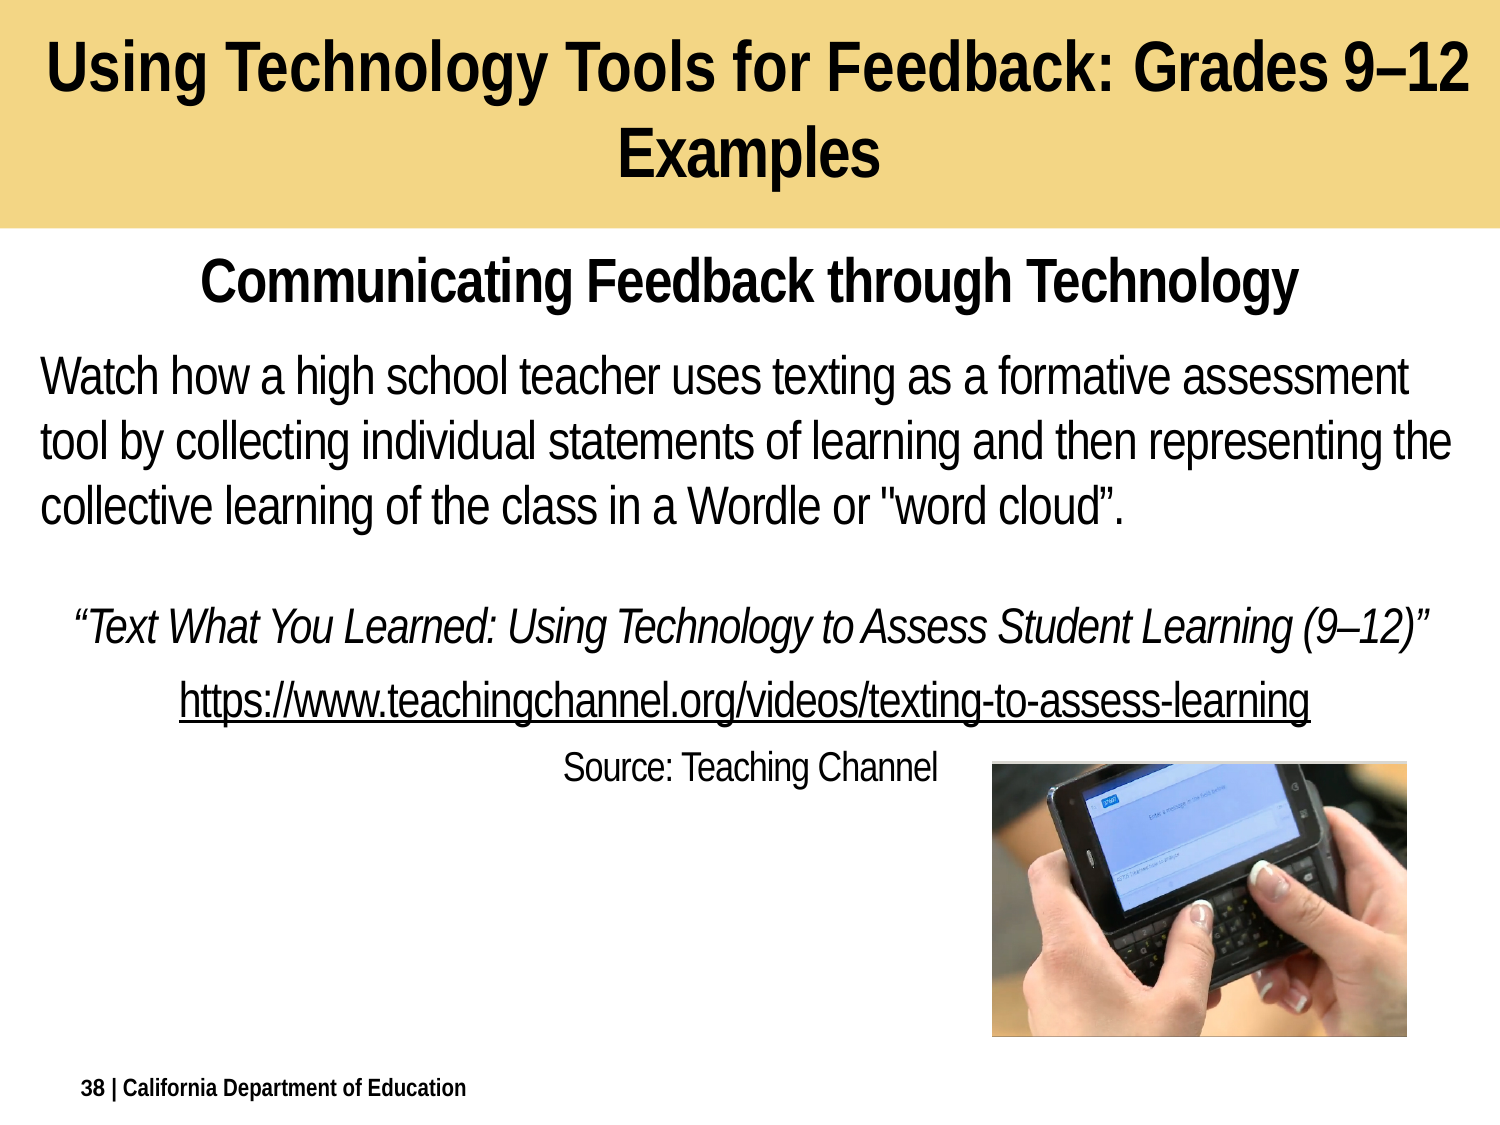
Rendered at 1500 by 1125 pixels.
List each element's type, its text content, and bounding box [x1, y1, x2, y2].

title Using Technology Tools for Feedback: Grades 9–12 Examples [0, 11, 1500, 200]
list Communicating Feedback through Technology Watch how a high school teacher uses texting as a formative assessment tool by collecting individual statements of learning and then representing the collective learning of the class in a Wordle or "word cloud”. “Text What You Learned: Using Technology to Assess Student Learning (9–12)” https://www.teachingchannel.org/videos/texting-to-assess-learning Source: Teaching Channel [25, 232, 1476, 1078]
slide_number 38 [55, 1064, 96, 1124]
footer | California Department of Education [96, 1064, 699, 1124]
picture [992, 760, 1408, 1037]
